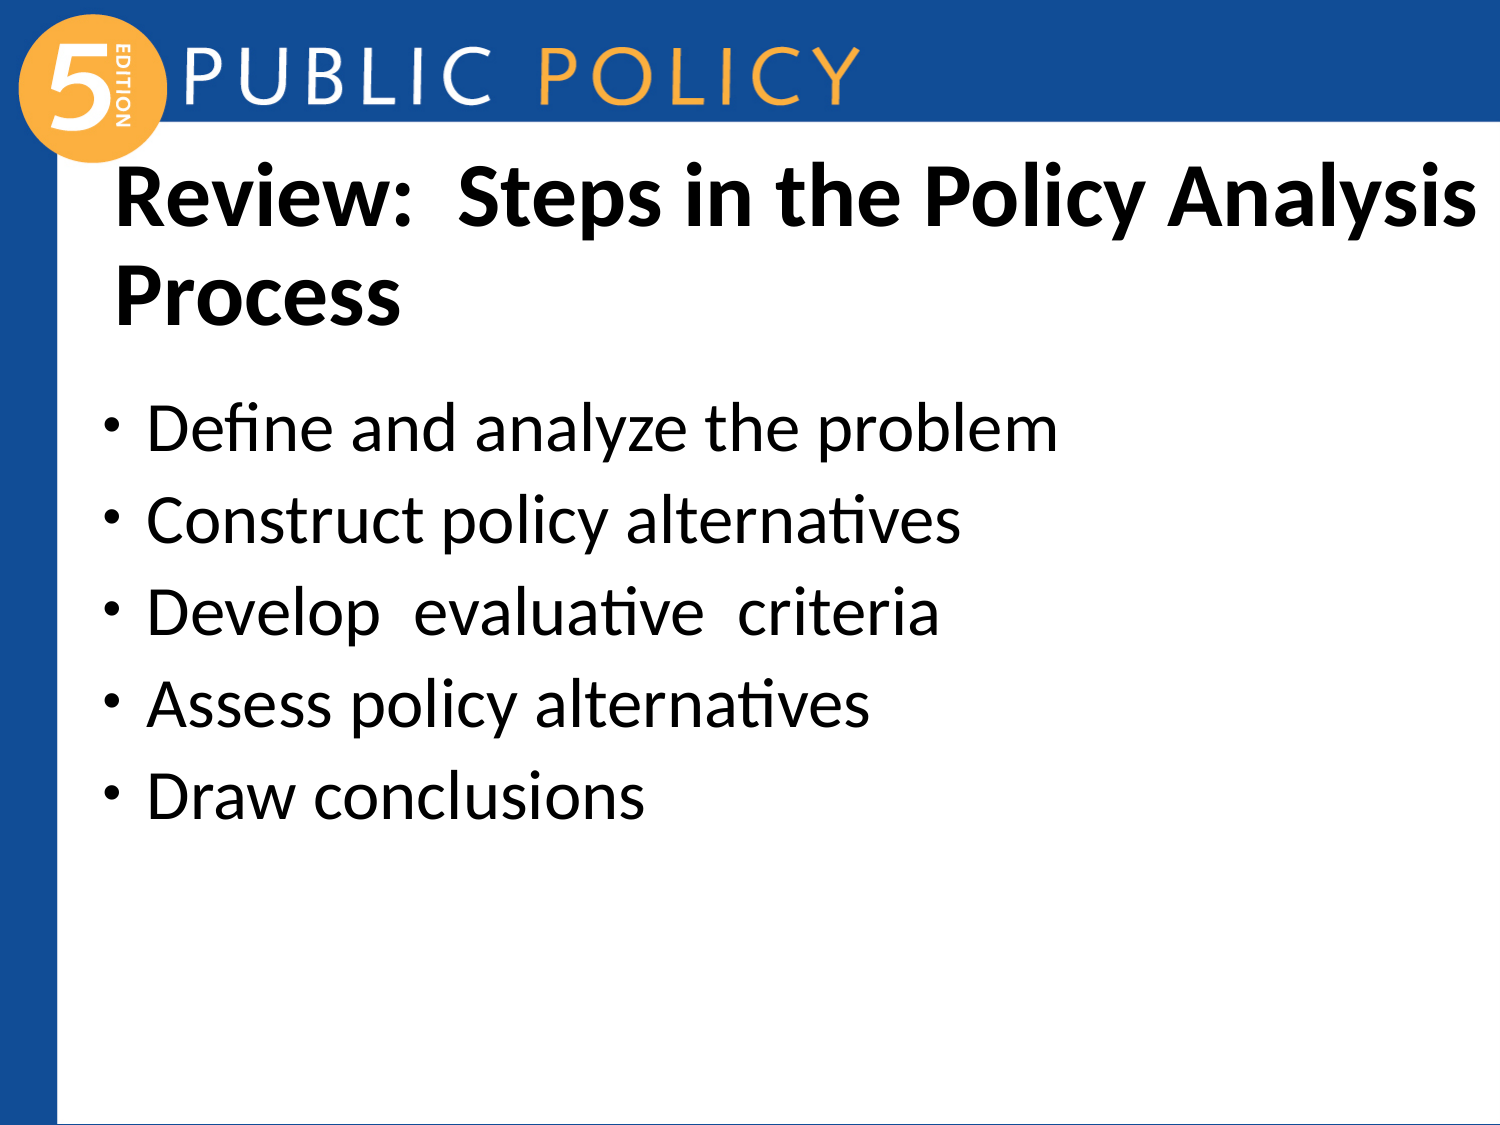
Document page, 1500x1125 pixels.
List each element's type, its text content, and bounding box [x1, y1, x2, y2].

title Review: Steps in the Policy Analysis Process [99, 137, 1500, 355]
list Define and analyze the problem Construct policy alternatives Develop evaluative criteria Assess policy alternatives Draw conclusions [87, 382, 1438, 825]
picture [0, 0, 1500, 1125]
